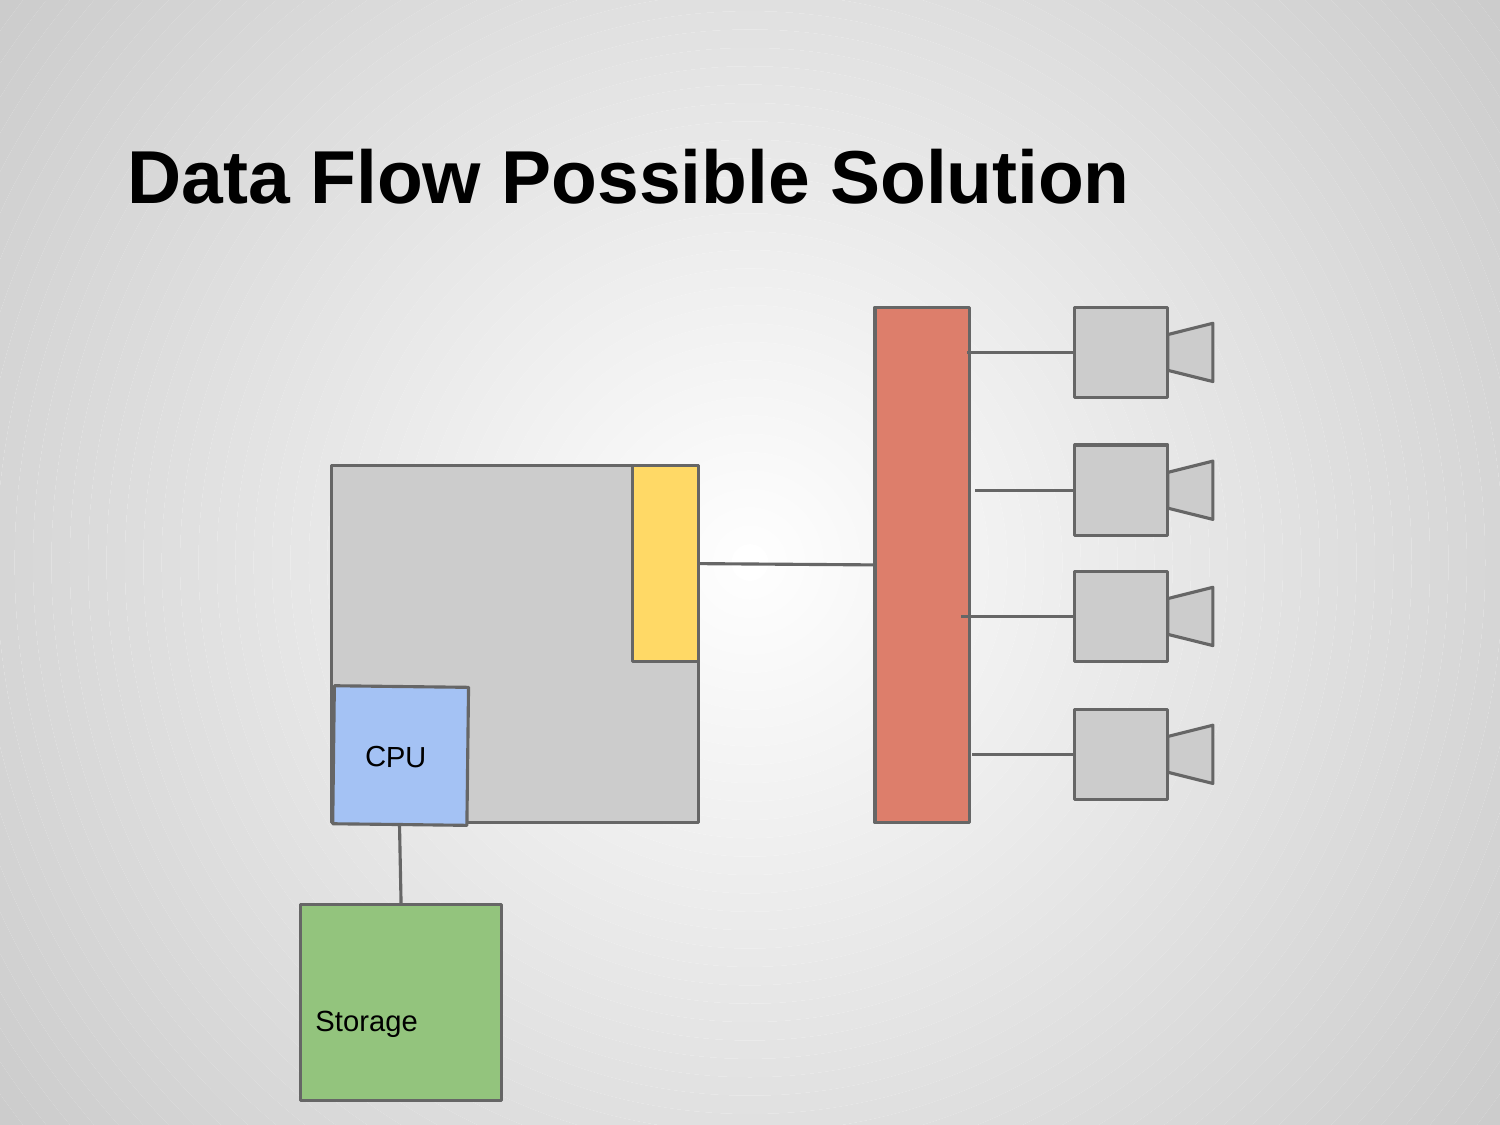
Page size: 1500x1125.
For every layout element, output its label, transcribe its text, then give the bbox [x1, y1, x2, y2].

text_box [875, 307, 970, 823]
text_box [335, 460, 694, 829]
text_box Storage [300, 904, 502, 1101]
title Data Flow Possible Solution [75, 45, 1470, 234]
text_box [1074, 570, 1214, 800]
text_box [1074, 306, 1214, 536]
